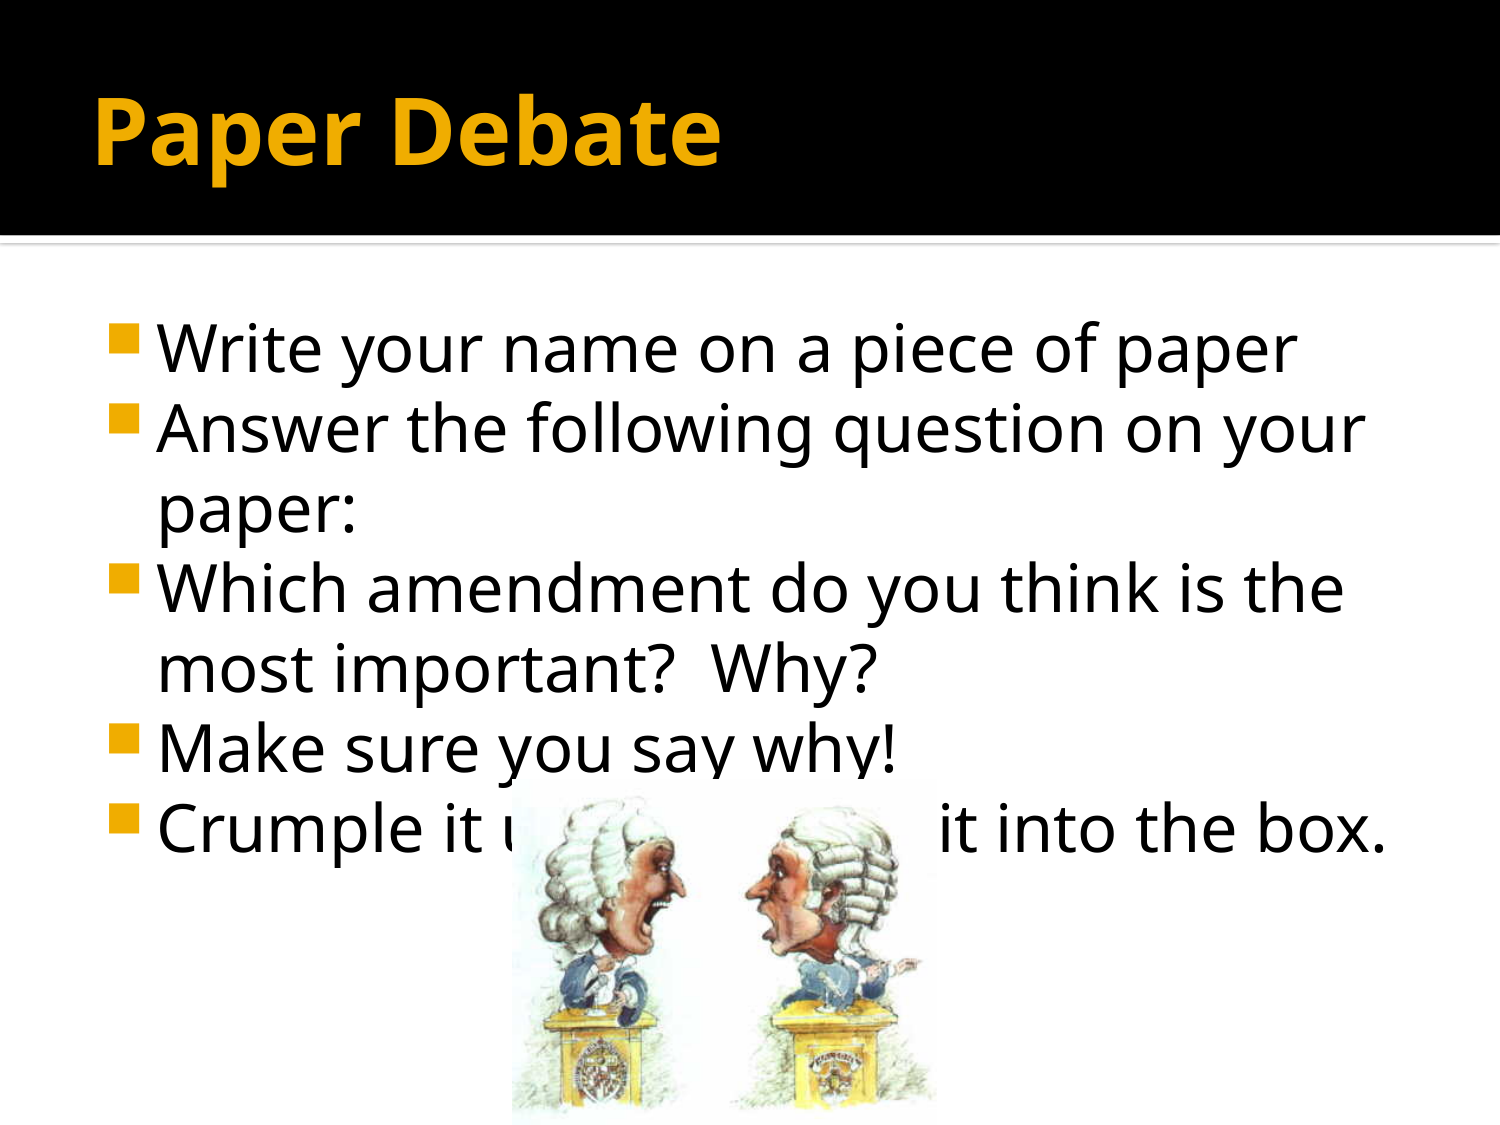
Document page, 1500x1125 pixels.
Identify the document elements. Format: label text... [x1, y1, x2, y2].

picture [512, 779, 937, 1125]
list Write your name on a piece of paper Answer the following question on your paper: Which amendment do you think is the most important? Why? Make sure you say why! Crumple it up and throw it into the box. [75, 291, 1425, 1050]
title Paper Debate [75, 25, 1425, 231]
